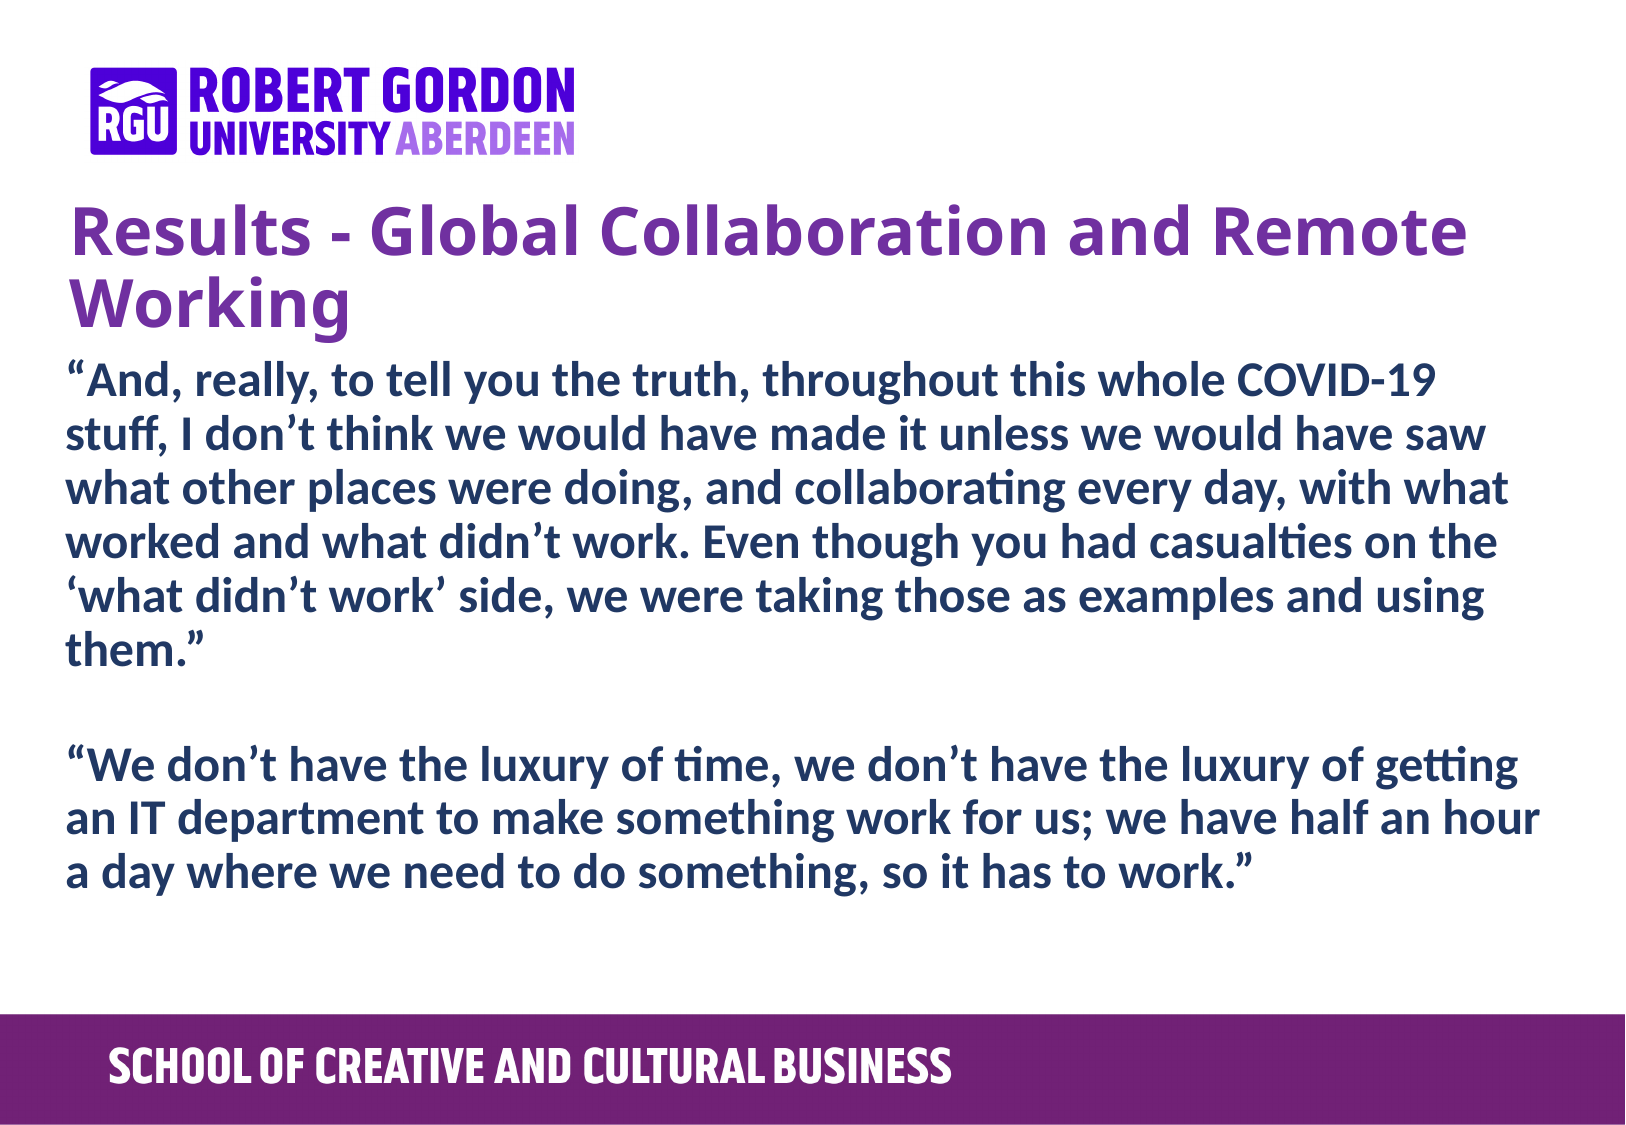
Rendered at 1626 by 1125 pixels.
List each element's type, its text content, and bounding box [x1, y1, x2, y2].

list “And, really, to tell you the truth, throughout this whole COVID-19 stuff, I don’t think we would have made it unless we would have saw what other places were doing, and collaborating every day, with what worked and what didn’t work. Even though you had casualties on the ‘what didn’t work’ side, we were taking those as examples and using them.” “We don’t have the luxury of time, we don’t have the luxury of getting an IT department to make something work for us; we have half an hour a day where we need to do something, so it has to work.” [50, 345, 1565, 976]
picture [0, 1011, 1625, 1125]
picture [84, 60, 579, 163]
title Results - Global Collaboration and Remote Working [54, 172, 1533, 345]
